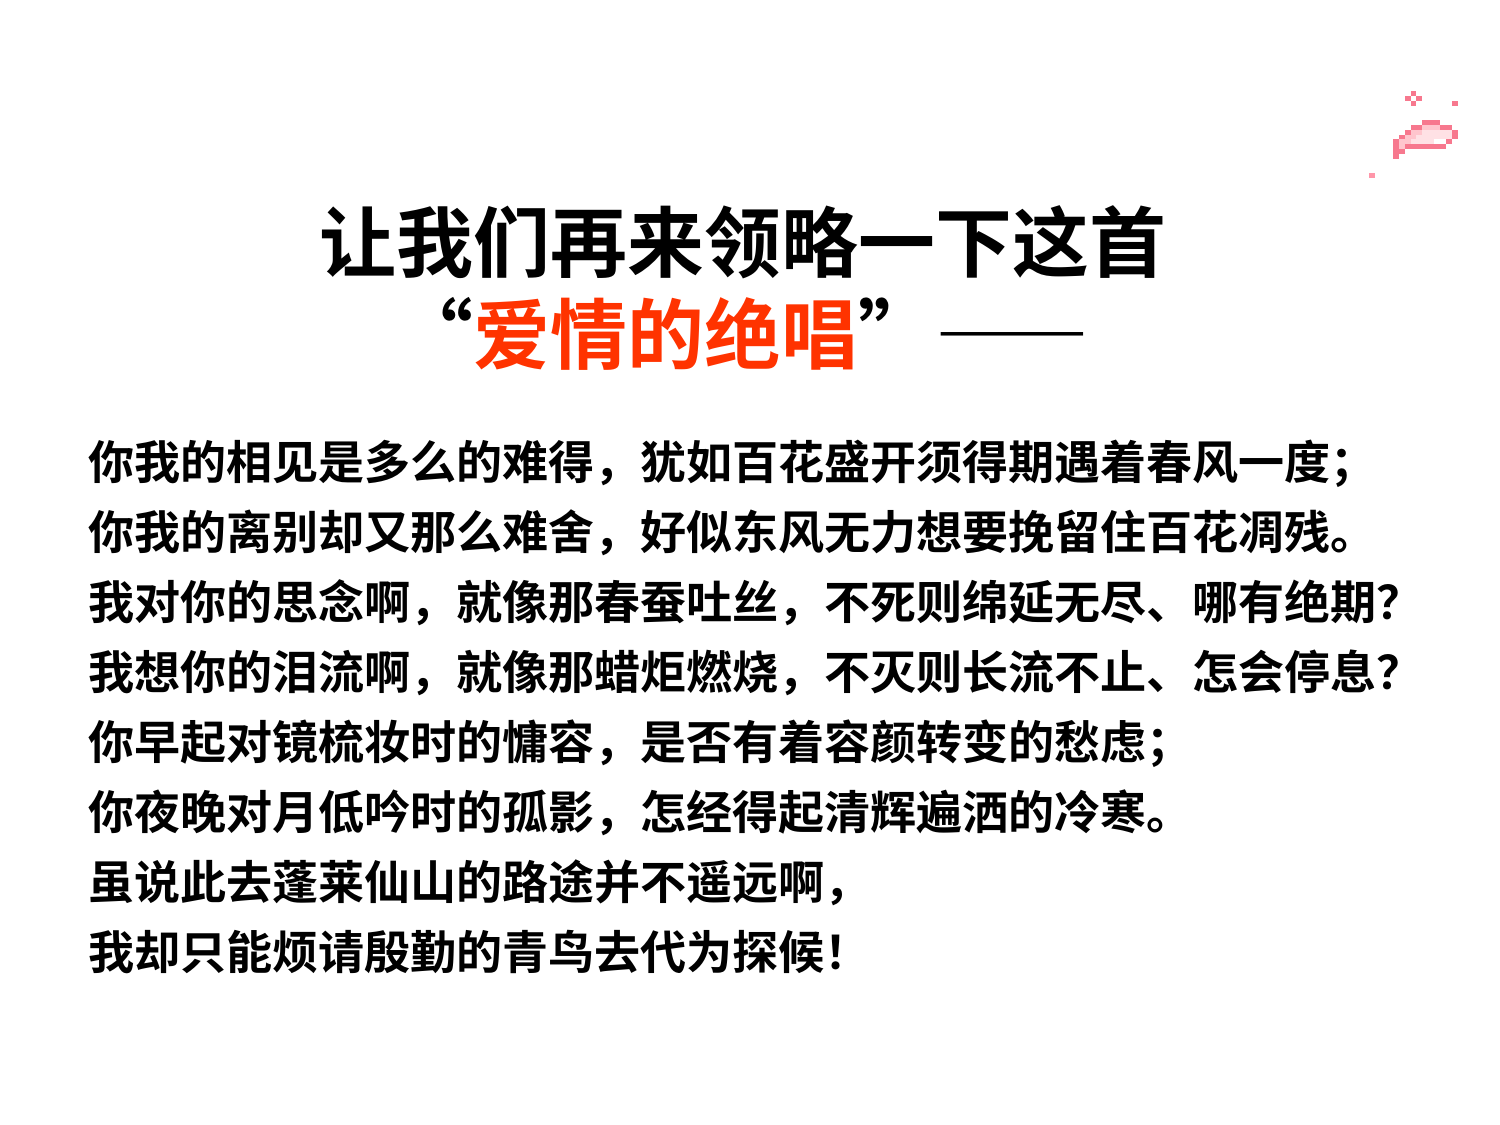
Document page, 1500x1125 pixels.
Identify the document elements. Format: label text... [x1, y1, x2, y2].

picture [880, 82, 1470, 661]
list 你我的相见是多么的难得，犹如百花盛开须得期遇着春风一度； 你我的离别却又那么难舍，好似东风无力想要挽留住百花凋残。 我对你的思念啊，就像那春蚕吐丝，不死则绵延无尽、哪有绝期？ 我想你的泪流啊，就像那蜡炬燃烧，不灭则长流不止、怎会停息？ 你早起对镜梳妆时的慵容，是否有着容颜转变的愁虑； 你夜晚对月低吟时的孤影，怎经得起清辉遍洒的冷寒。 虽说此去蓬莱仙山的路途并不遥远啊， 我却只能烦请殷勤的青鸟去代为探候！ [73, 420, 1500, 1082]
title 让我们再来领略一下这首 “爱情的绝唱”—— [62, 246, 880, 420]
